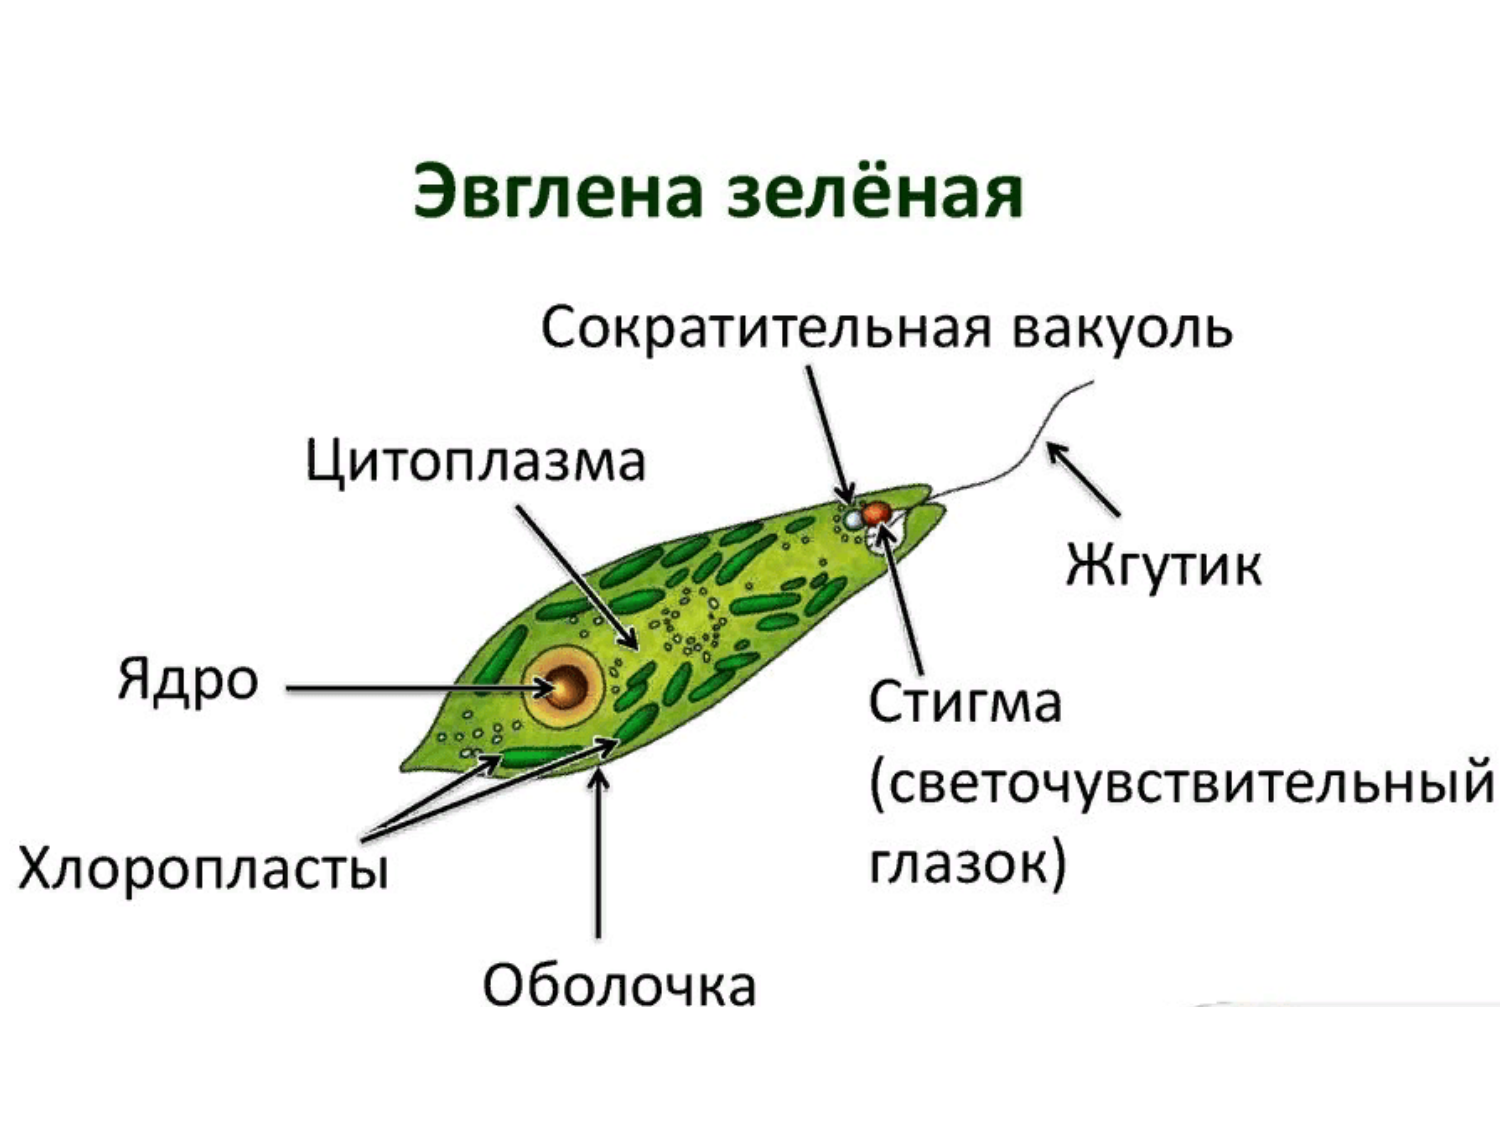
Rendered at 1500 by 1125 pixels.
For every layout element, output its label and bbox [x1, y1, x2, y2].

picture [0, 101, 1500, 1008]
